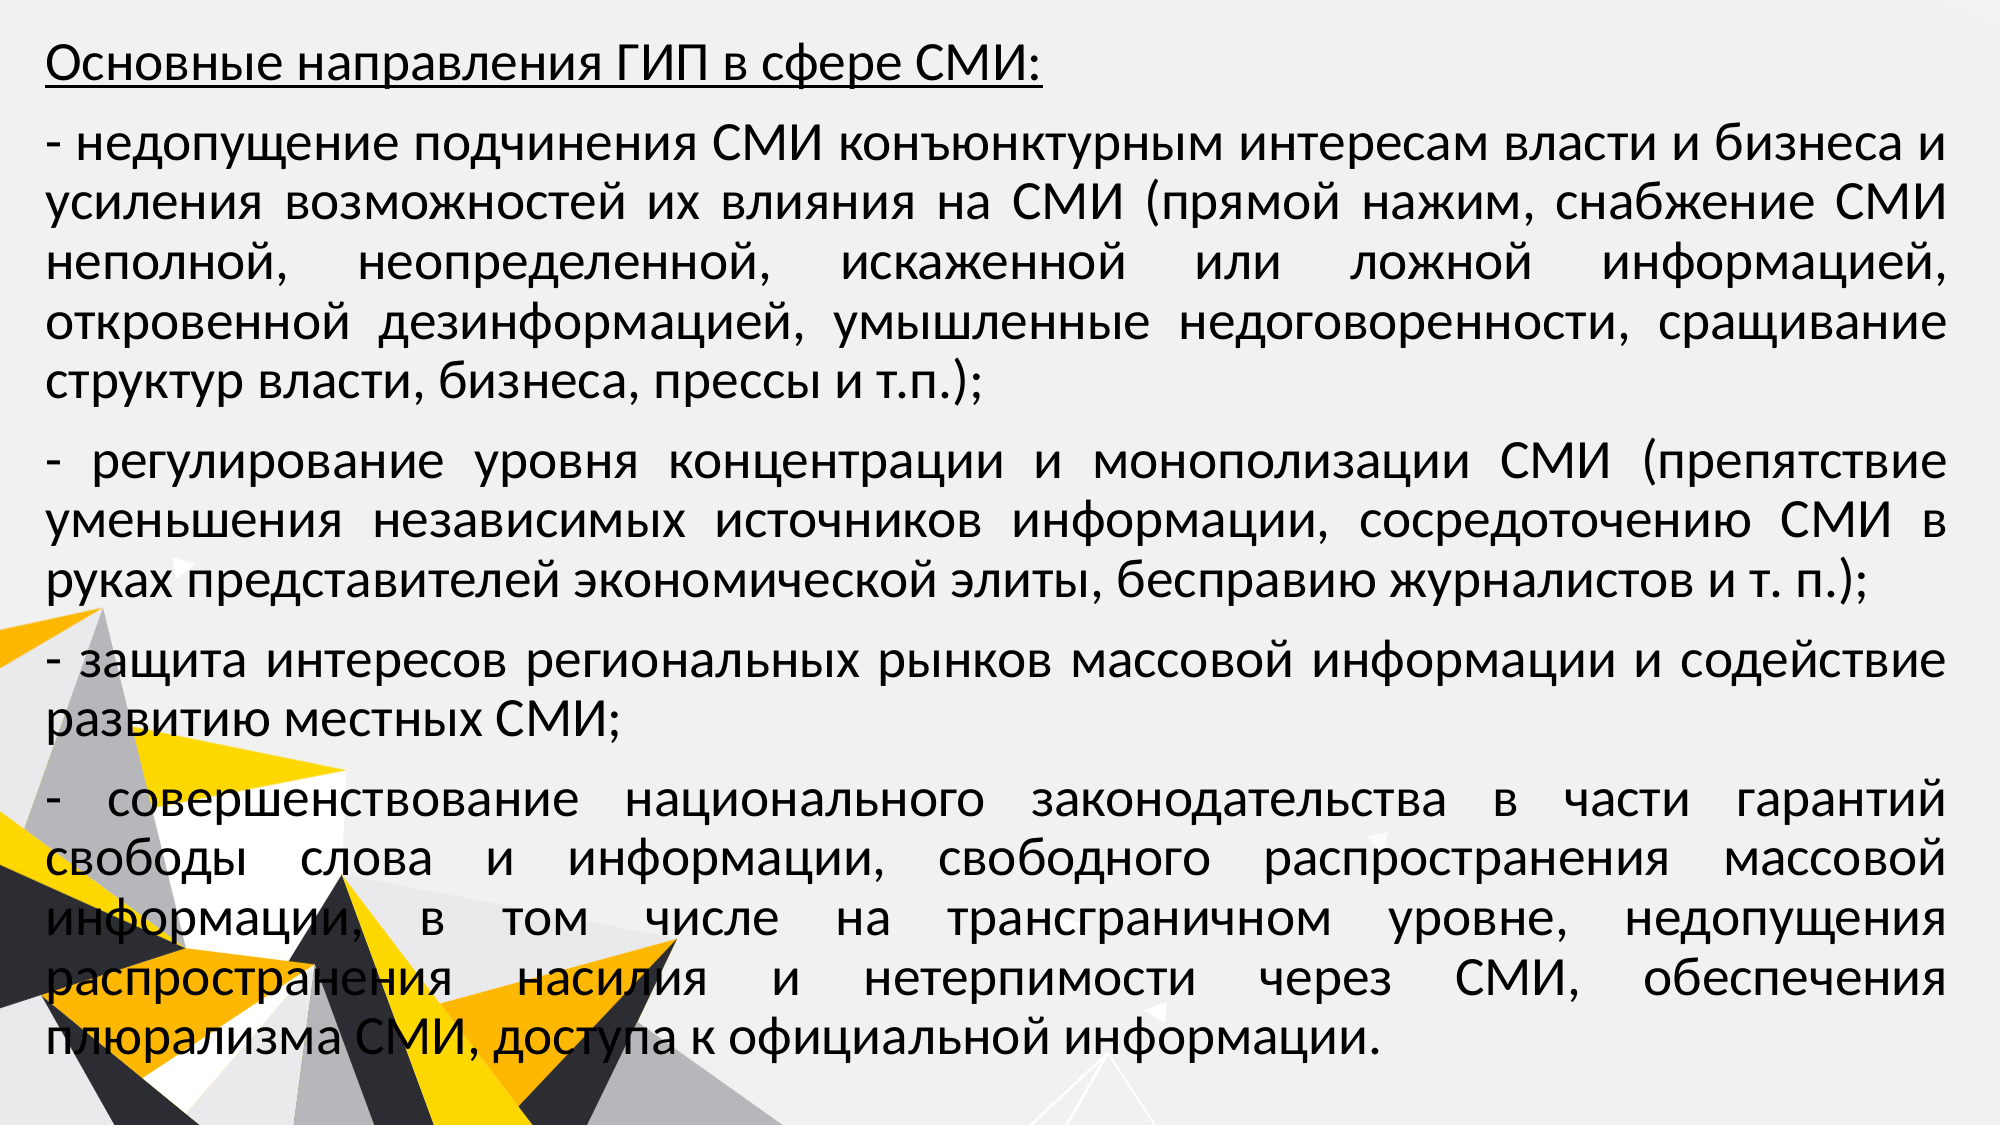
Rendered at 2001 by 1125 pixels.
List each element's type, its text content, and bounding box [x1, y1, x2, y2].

picture [0, 0, 2000, 1125]
list Основные направления ГИП в сфере СМИ: - недопущение подчинения СМИ конъюнктурным интересам власти и бизнеса и усиления возможностей их влияния на СМИ (прямой нажим, снабжение СМИ неполной, неопределенной, искаженной или ложной информацией, откровенной дезинформацией, умышленные недоговоренности, сращивание структур власти, бизнеса, прессы и т.п.); - регулирование уровня концентрации и монополизации СМИ (препятствие уменьшения независимых источников информации, сосредоточению СМИ в руках представителей экономической элиты, бесправию журналистов и т. п.); - защита интересов региональных рынков массовой информации и содействие развитию местных СМИ; - совершенствование национального законодательства в части гарантий свободы слова и информации, свободного распространения массовой информации, в том числе на трансграничном уровне, недопущения распространения насилия и нетерпимости через СМИ, обеспечения плюрализма СМИ, доступа к официальной информации. [30, 25, 1965, 1084]
